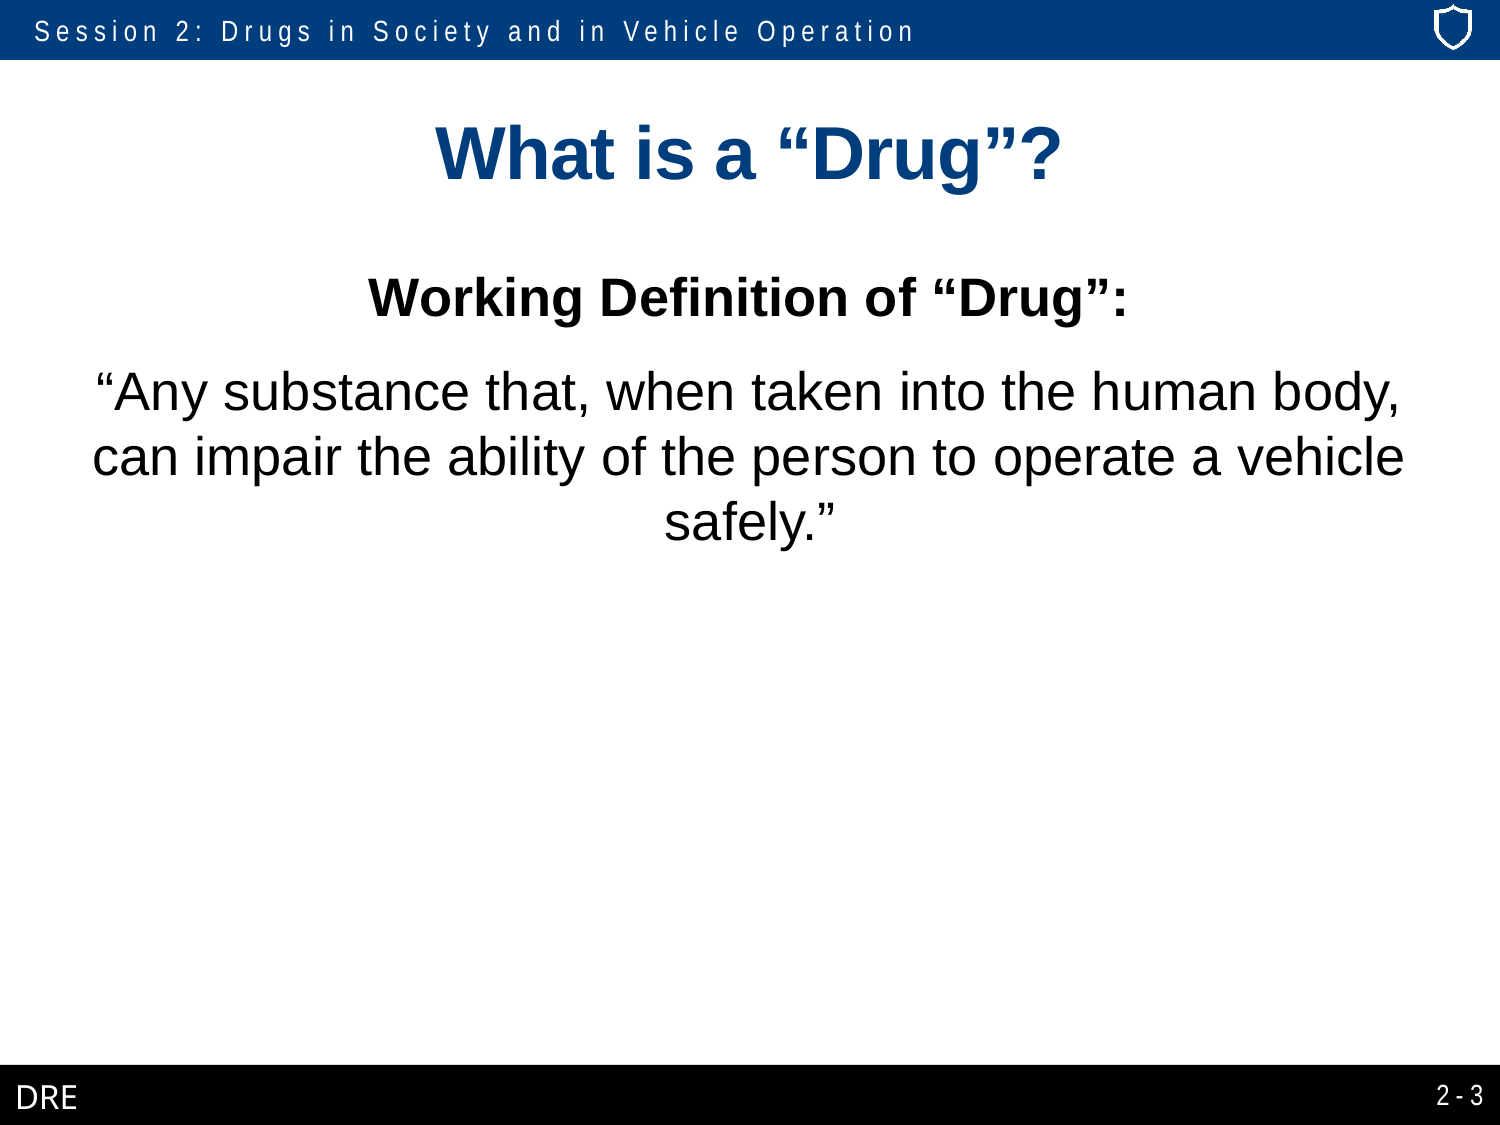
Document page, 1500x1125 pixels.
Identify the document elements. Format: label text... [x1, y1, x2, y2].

picture [1434, 4, 1472, 50]
title What is a “Drug”? [75, 75, 1425, 225]
list Working Definition of “Drug”: “Any substance that, when taken into the human body, can impair the ability of the person to operate a vehicle safely.” [75, 254, 1425, 1005]
slide_number 2-3 [1218, 1063, 1499, 1124]
